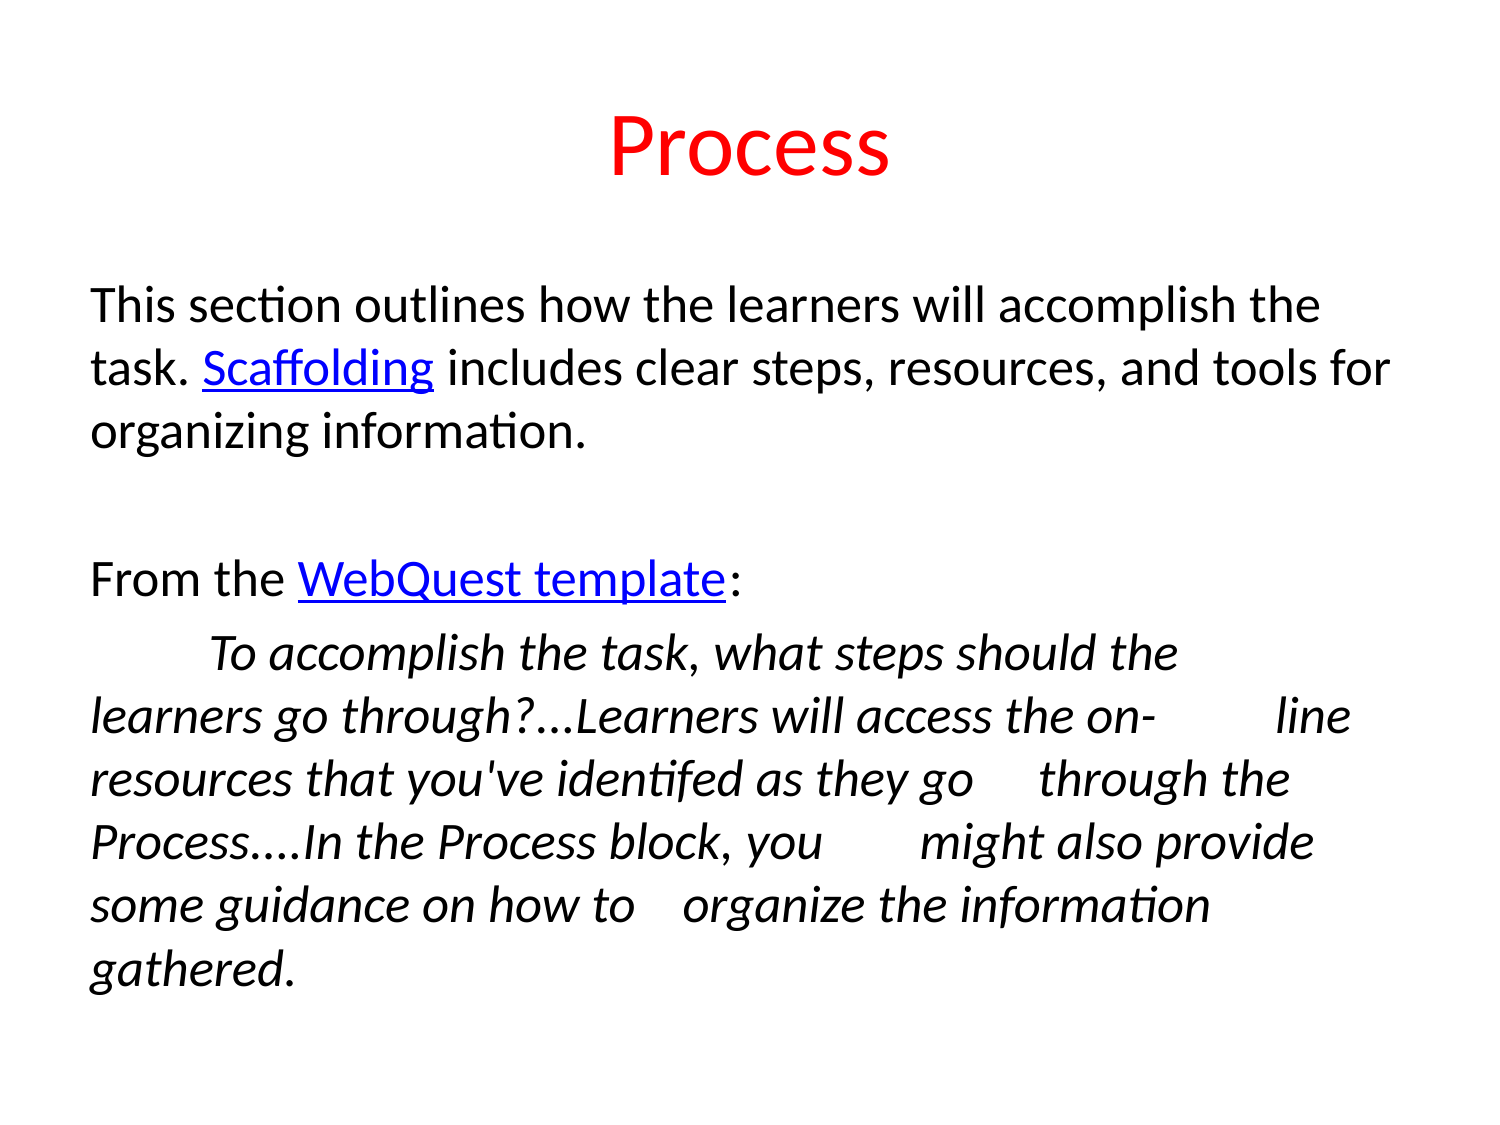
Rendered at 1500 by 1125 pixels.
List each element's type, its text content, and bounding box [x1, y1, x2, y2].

list This section outlines how the learners will accomplish the task. Scaffolding includes clear steps, resources, and tools for organizing information. From the WebQuest template: To accomplish the task, what steps should the learners go through?...Learners will access the on- line resources that you've identifed as they go through the Process....In the Process block, you might also provide some guidance on how to organize the information gathered. [75, 262, 1425, 1005]
title Process [75, 45, 1425, 233]
